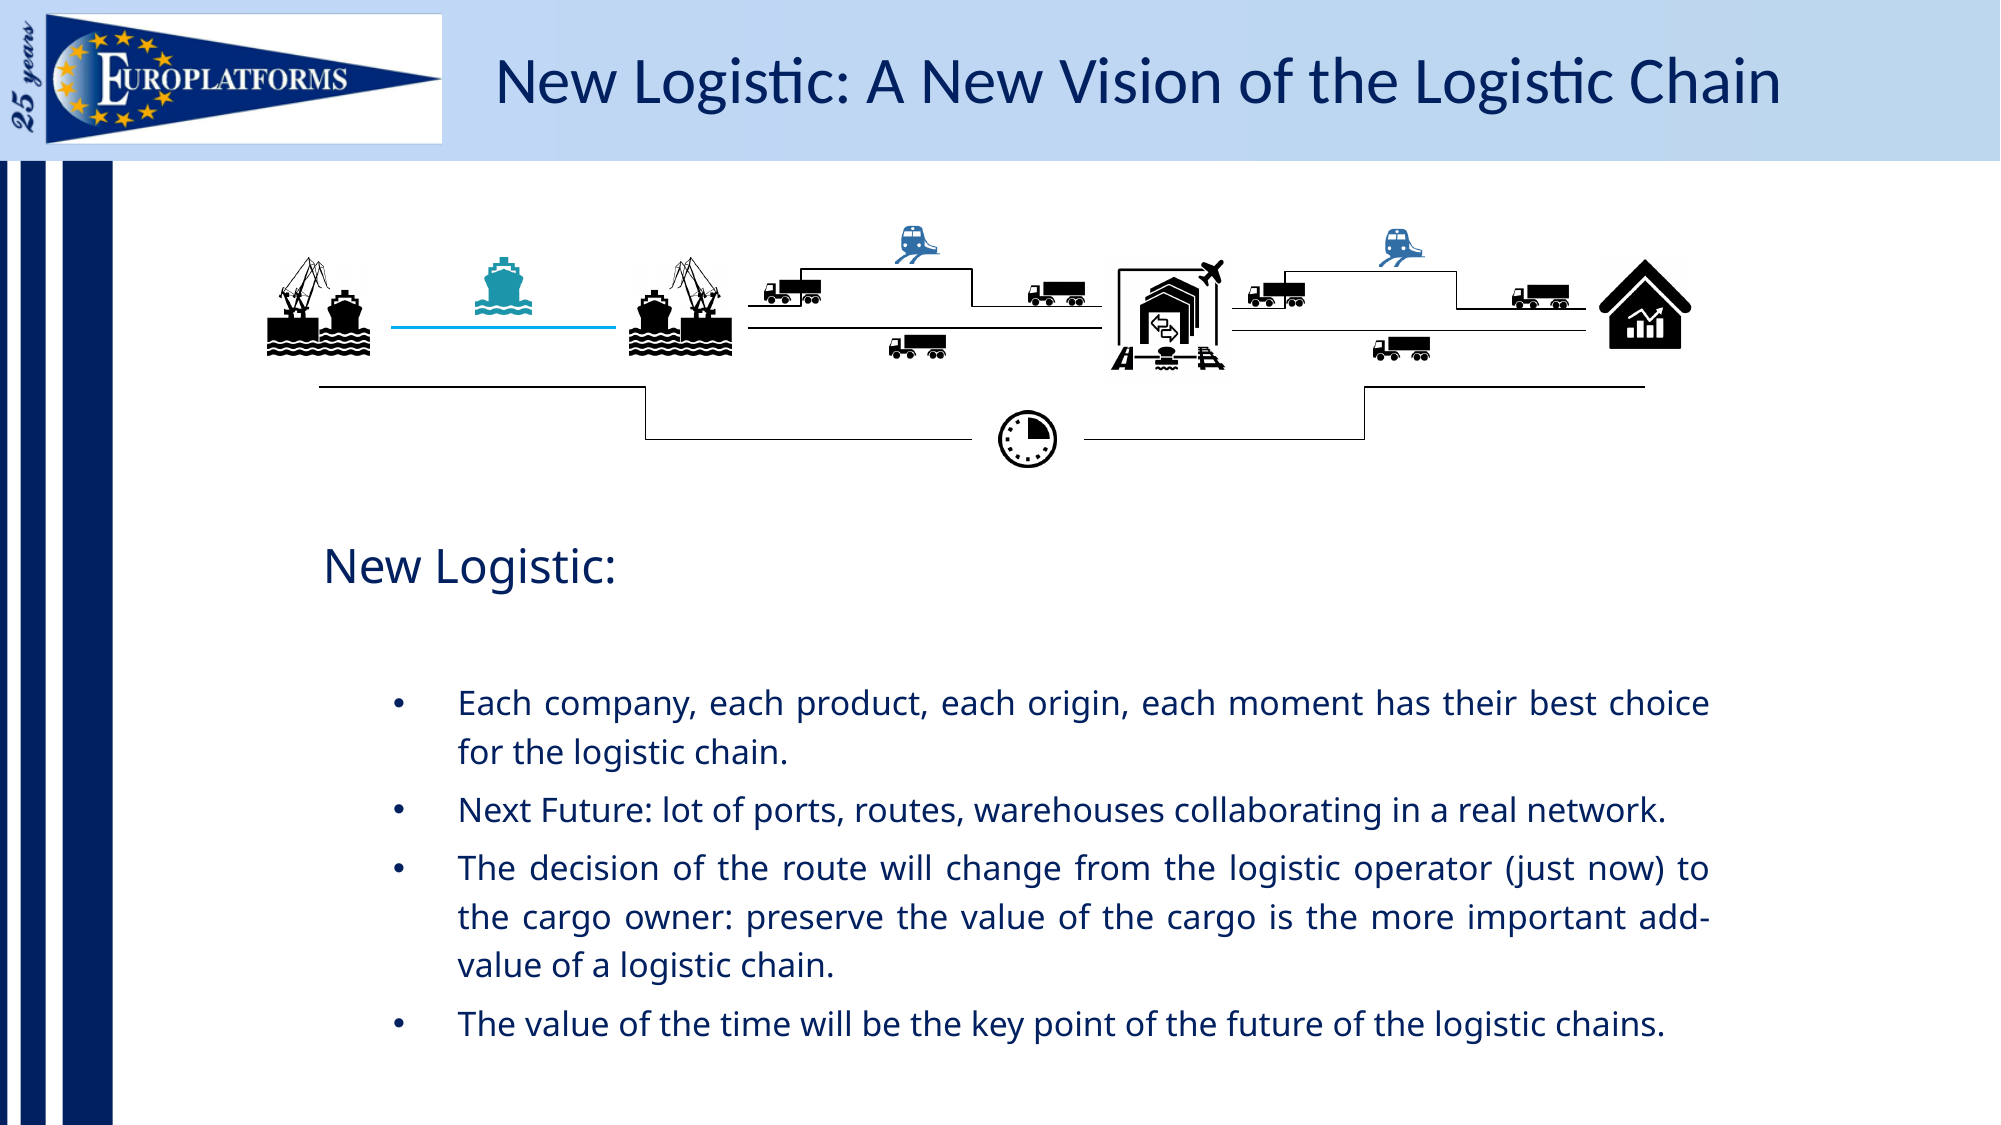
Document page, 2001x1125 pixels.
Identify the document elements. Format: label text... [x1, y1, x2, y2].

picture [475, 257, 532, 315]
picture [267, 256, 370, 356]
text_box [1084, 386, 1645, 440]
picture [1597, 256, 1692, 351]
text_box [0, 586, 539, 700]
picture [0, 8, 442, 161]
picture [1101, 252, 1232, 383]
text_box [747, 218, 1103, 361]
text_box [318, 386, 973, 440]
text_box New Logistic: Each company, each product, each origin, each moment has their best choice for the logistic chain. Next Future: lot of ports, routes, warehouses collaborating in a real network. The decision of the route will change from the logistic operator (just now) to the cargo owner: preserve the value of the cargo is the more important add-value of a logistic chain. The value of the time will be the key point of the future of the logistic chains. [307, 386, 1726, 1059]
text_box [1231, 221, 1587, 363]
text_box New Logistic: A New Vision of the Logistic Chain [480, 29, 1869, 125]
text_box [0, 0, 2000, 162]
picture [998, 410, 1057, 469]
picture [629, 256, 732, 356]
